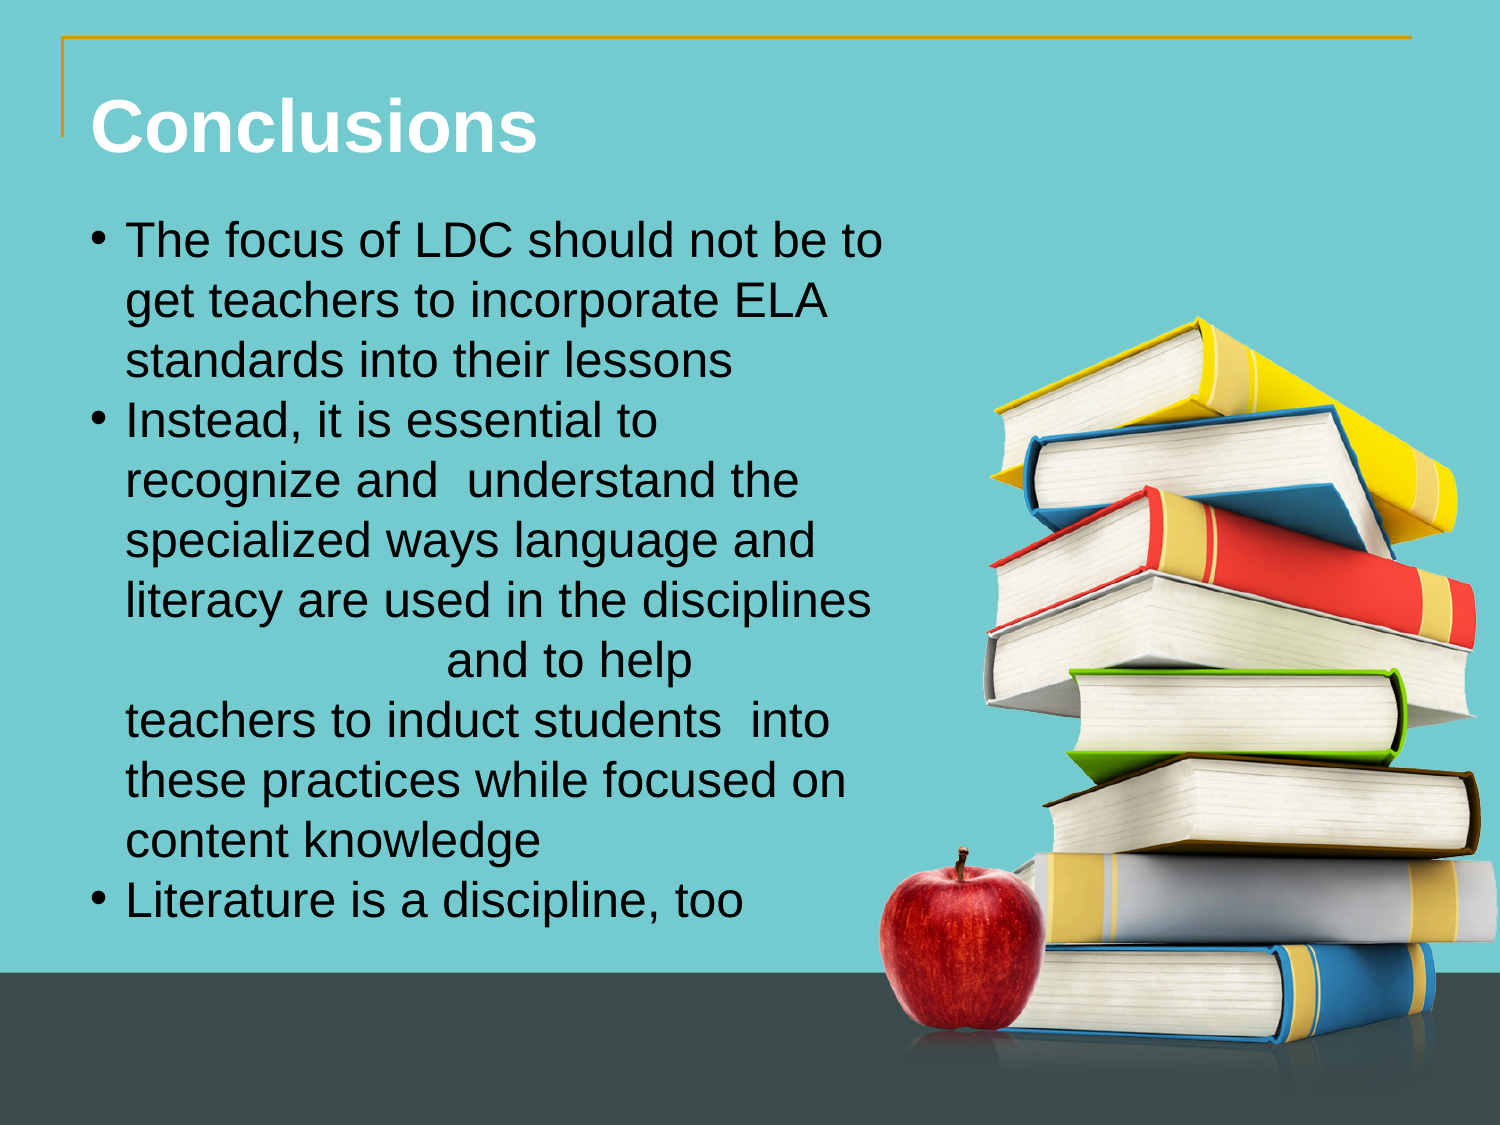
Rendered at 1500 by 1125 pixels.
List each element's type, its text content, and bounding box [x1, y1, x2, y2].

text_box The focus of LDC should not be to get teachers to incorporate ELA standards into their lessons Instead, it is essential to recognize and understand the specialized ways language and literacy are used in the disciplines and to help teachers to induct students into these practices while focused on content knowledge Literature is a discipline, too [74, 199, 900, 995]
picture [878, 316, 1500, 1094]
list Conclusions [74, 70, 1376, 238]
